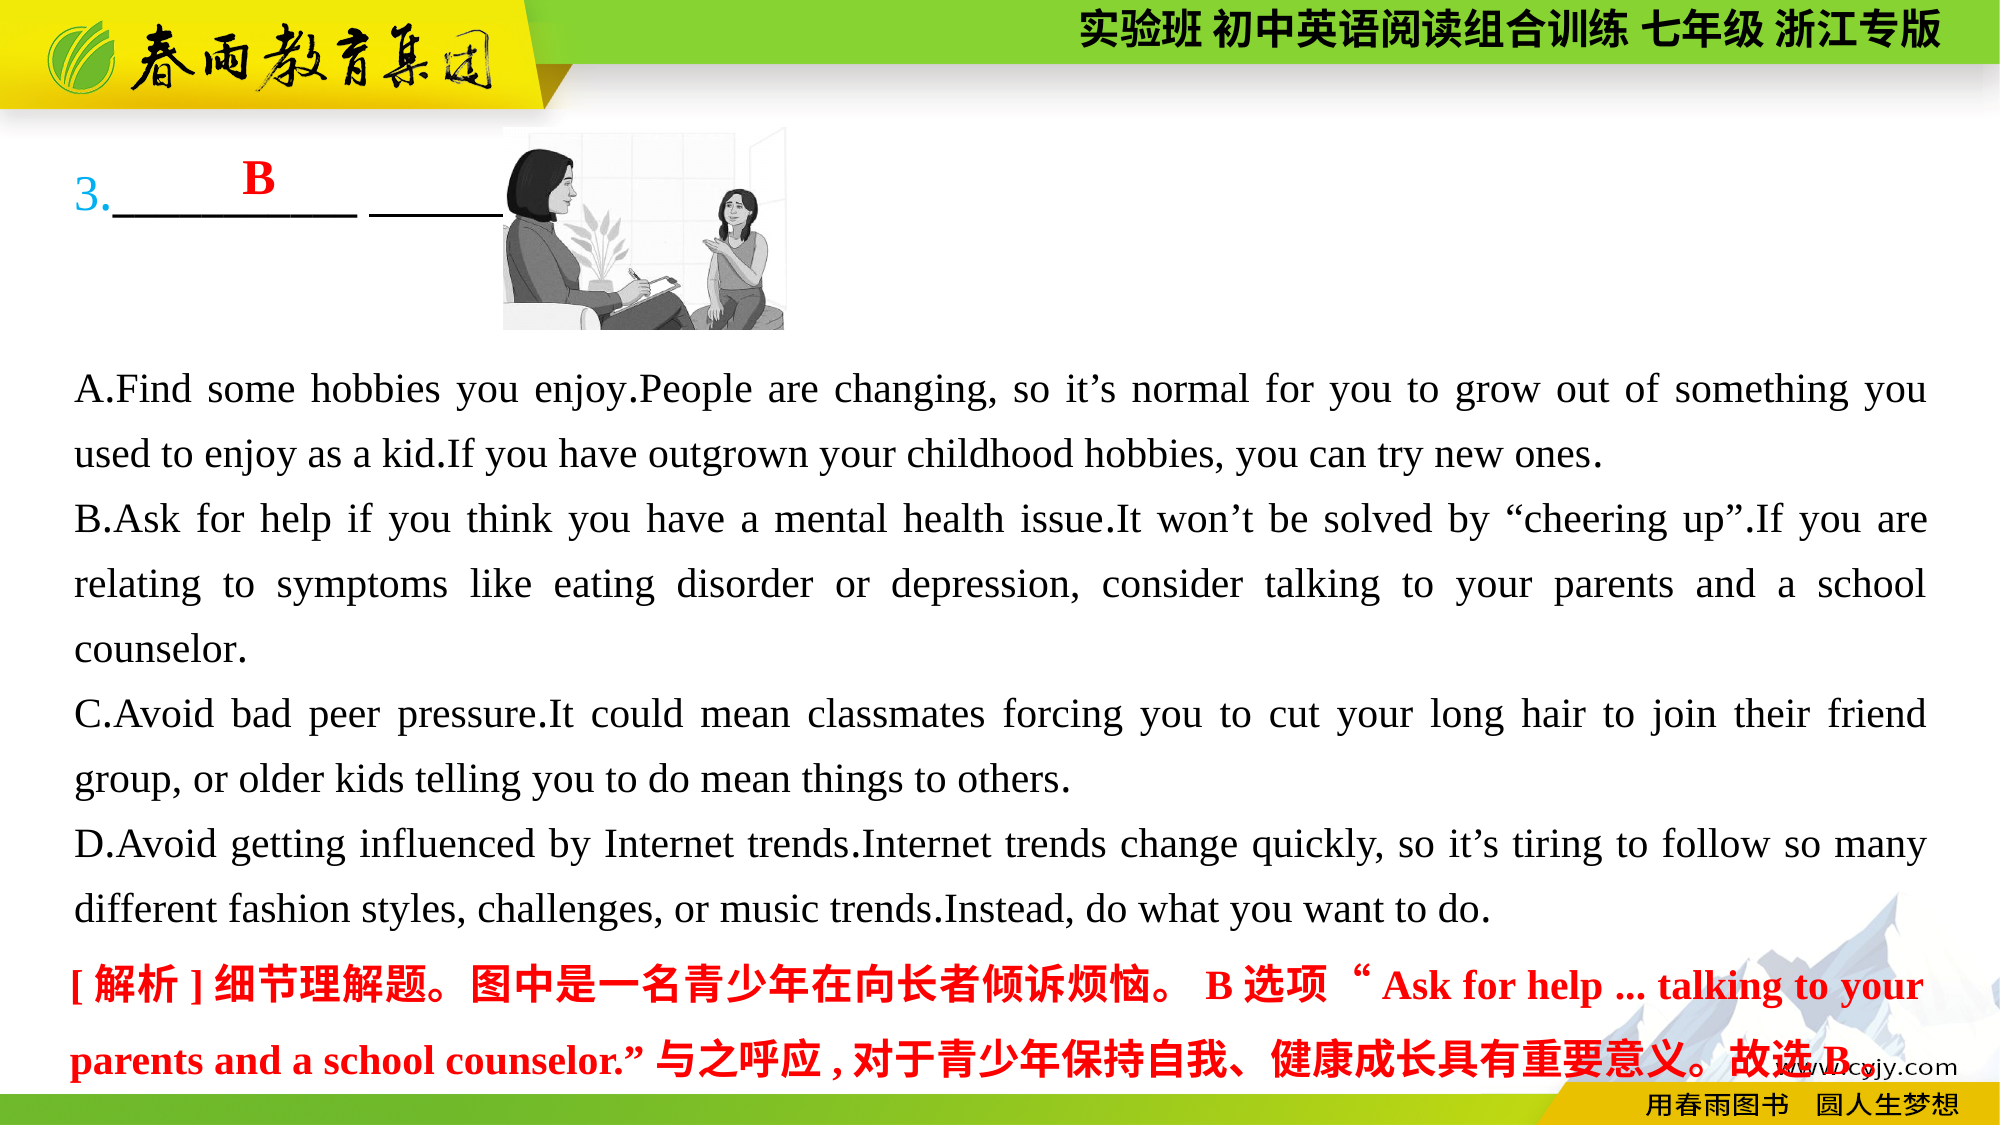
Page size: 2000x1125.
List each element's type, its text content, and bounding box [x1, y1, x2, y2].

picture [0, 0, 2000, 1125]
text_box A.Find some hobbies you enjoy.People are changing, so it’s normal for you to grow out of something you used to enjoy as a kid.If you have outgrown your childhood hobbies, you can try new ones. B.Ask for help if you think you have a mental health issue.It won’t be solved by “cheering up”.If you are relating to symptoms like eating disorder or depression, consider talking to your parents and a school counselor. C.Avoid bad peer pressure.It could mean classmates forcing you to cut your long hair to join their friend group, or older kids telling you to do mean things to others. D.Avoid getting influenced by Internet trends.Internet trends change quickly, so it’s tiring to follow so many different fashion styles, challenges, or music trends.Instead, do what you want to do. [59, 338, 1944, 939]
text_box [解析]细节理解题。图中是一名青少年在向长者倾诉烦恼。B选项“Ask for help ... talking to your parents and a school counselor.”与之呼应,对于青少年保持自我、健康成长具有重要意义。故选B。 [54, 925, 1939, 1091]
list 3.___________ [59, 122, 1944, 229]
text_box B [227, 137, 291, 213]
